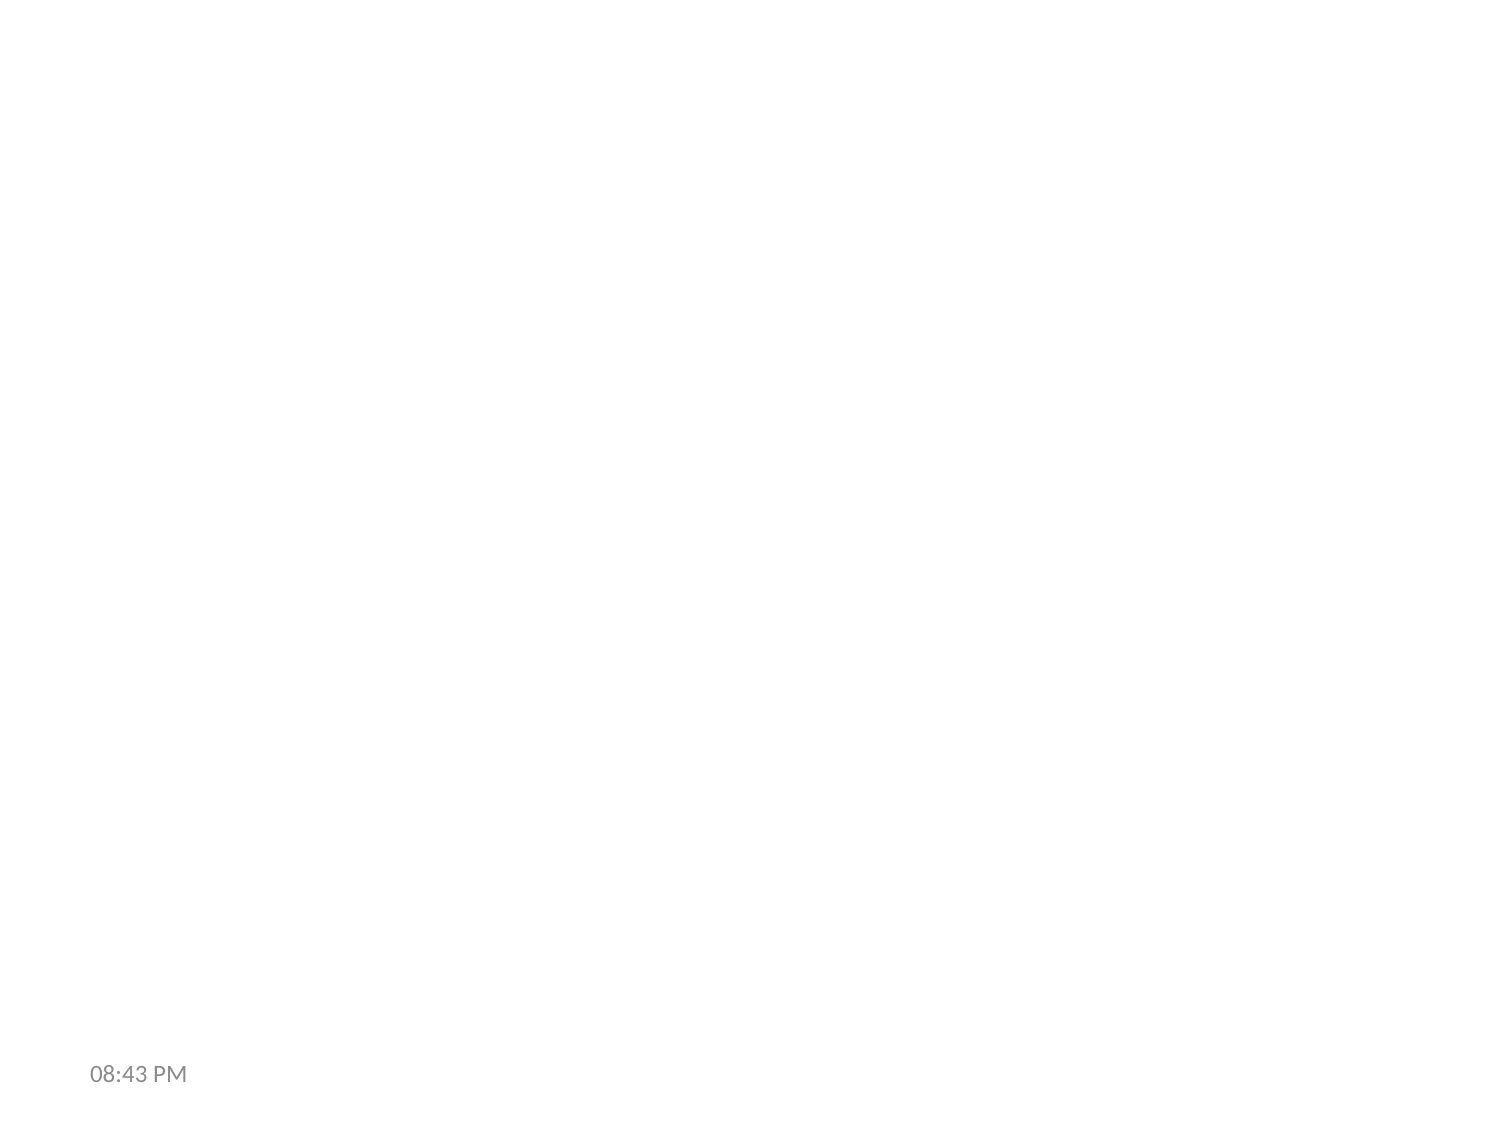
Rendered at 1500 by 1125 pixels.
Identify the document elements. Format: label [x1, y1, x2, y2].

slide_number [75, 1042, 425, 1103]
